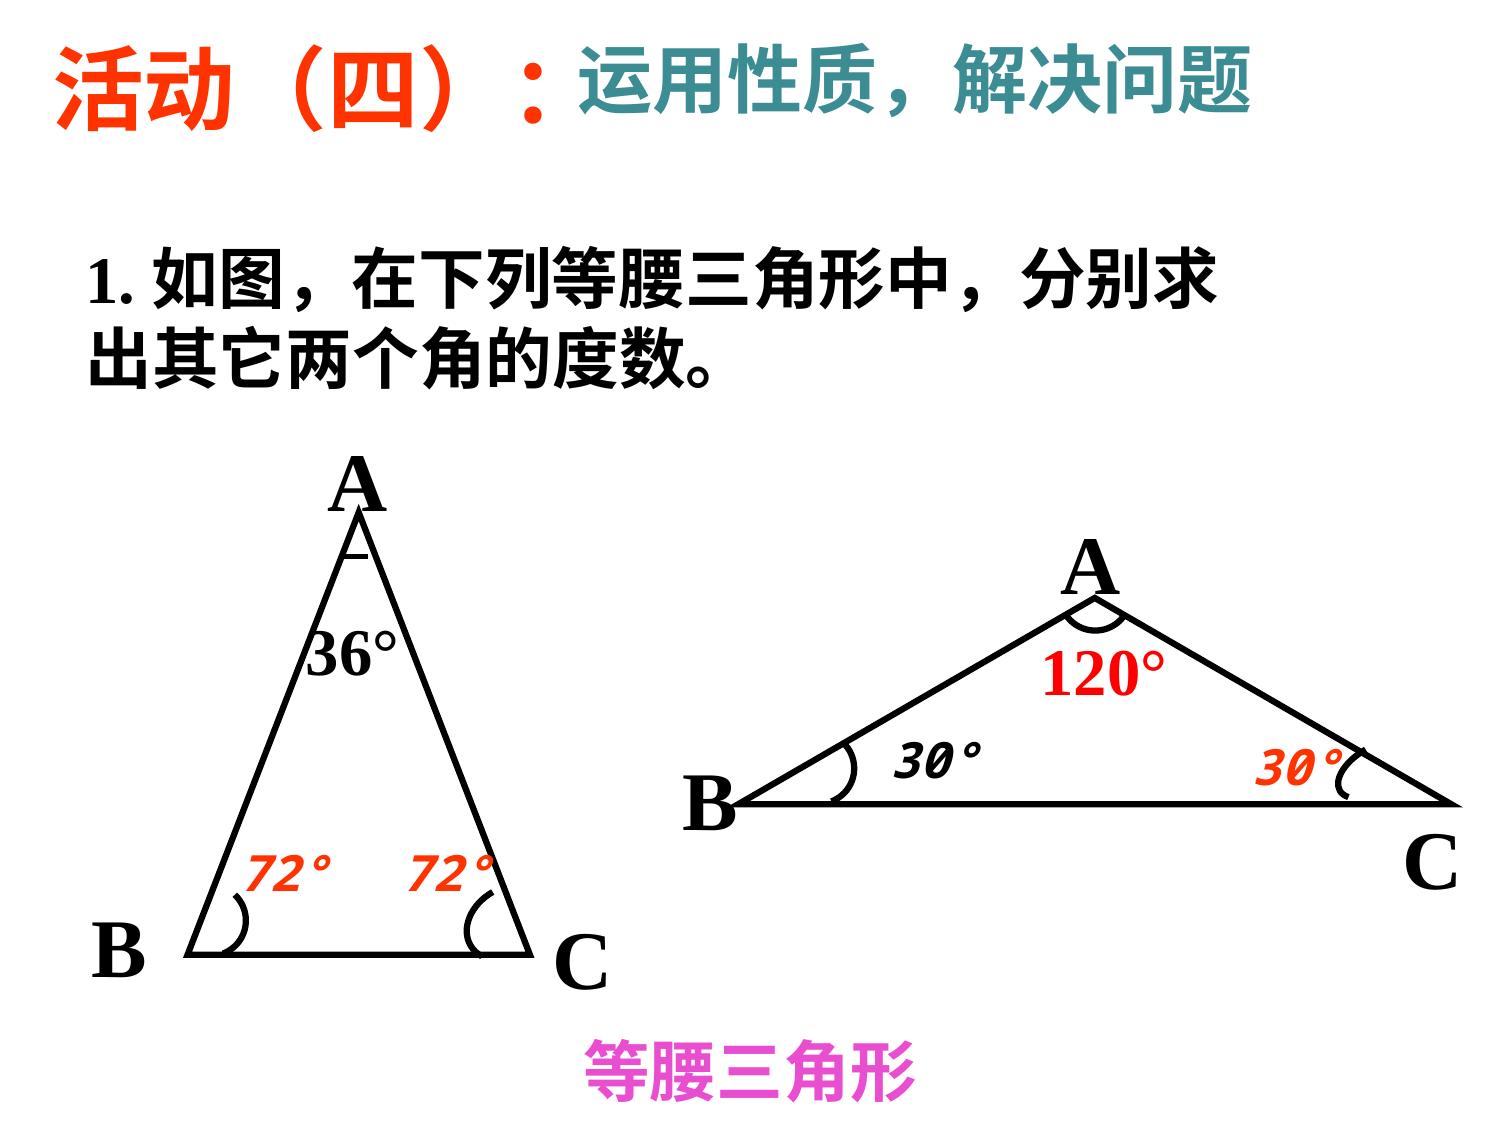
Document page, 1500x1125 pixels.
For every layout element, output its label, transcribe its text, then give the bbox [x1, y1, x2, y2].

text_box [818, 742, 855, 802]
text_box B [667, 739, 753, 855]
text_box [466, 909, 511, 957]
text_box 运用性质，解决问题 [562, 24, 1288, 130]
text_box [753, 638, 1387, 805]
text_box [187, 687, 484, 955]
text_box B [76, 887, 162, 1002]
text_box A [1045, 503, 1136, 619]
text_box 等腰三角形 [393, 1022, 1107, 1117]
text_box [324, 536, 393, 601]
text_box A [313, 420, 403, 536]
text_box [210, 905, 246, 954]
text_box C [537, 898, 628, 1014]
text_box 30° [1236, 727, 1447, 803]
text_box [1065, 595, 1126, 631]
text_box 120° [1025, 621, 1250, 717]
text_box [484, 909, 530, 955]
text_box 36° [291, 601, 491, 696]
text_box 72° [225, 834, 373, 909]
text_box 活动（四）： [37, 24, 625, 150]
text_box 1.如图，在下列等腰三角形中，分别求 出其它两个角的度数。 [70, 229, 1288, 405]
text_box C [1387, 798, 1478, 914]
text_box 72° [387, 834, 538, 909]
text_box 30° [874, 720, 1057, 796]
